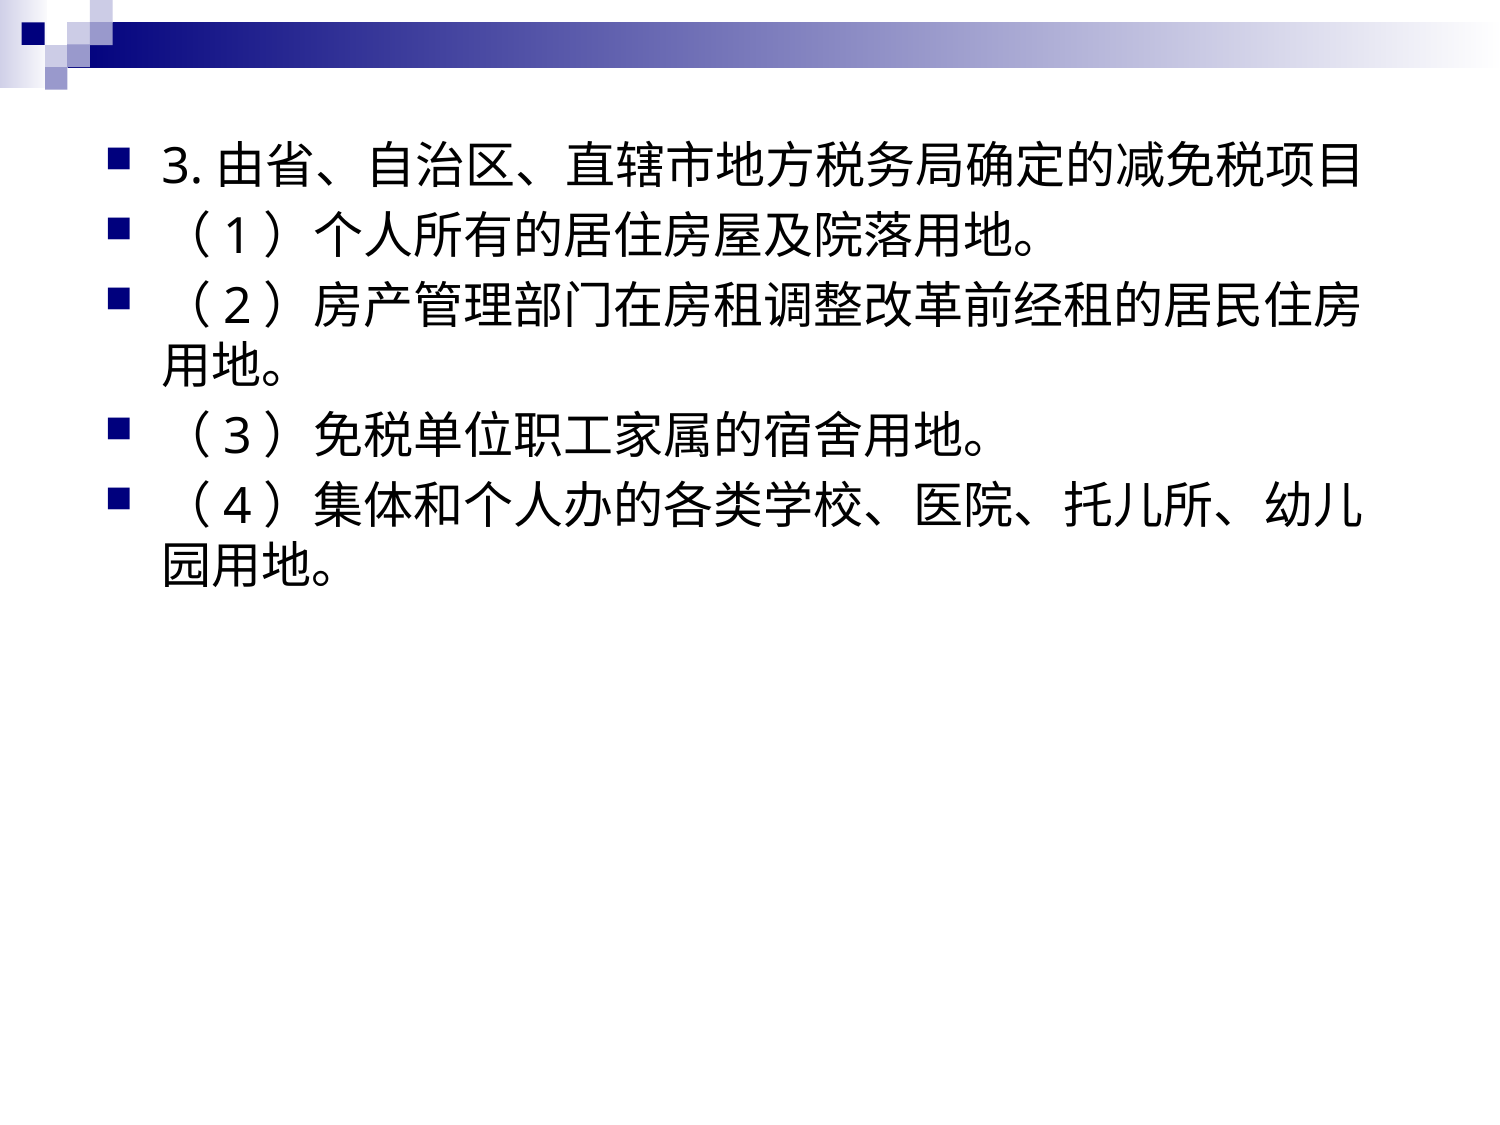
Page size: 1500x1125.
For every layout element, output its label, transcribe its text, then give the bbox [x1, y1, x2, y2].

list 3.由省、自治区、直辖市地方税务局确定的减免税项目 （1）个人所有的居住房屋及院落用地。 （2）房产管理部门在房租调整改革前经租的居民住房用地。 （3）免税单位职工家属的宿舍用地。 （4）集体和个人办的各类学校、医院、托儿所、幼儿园用地。 [89, 126, 1426, 963]
